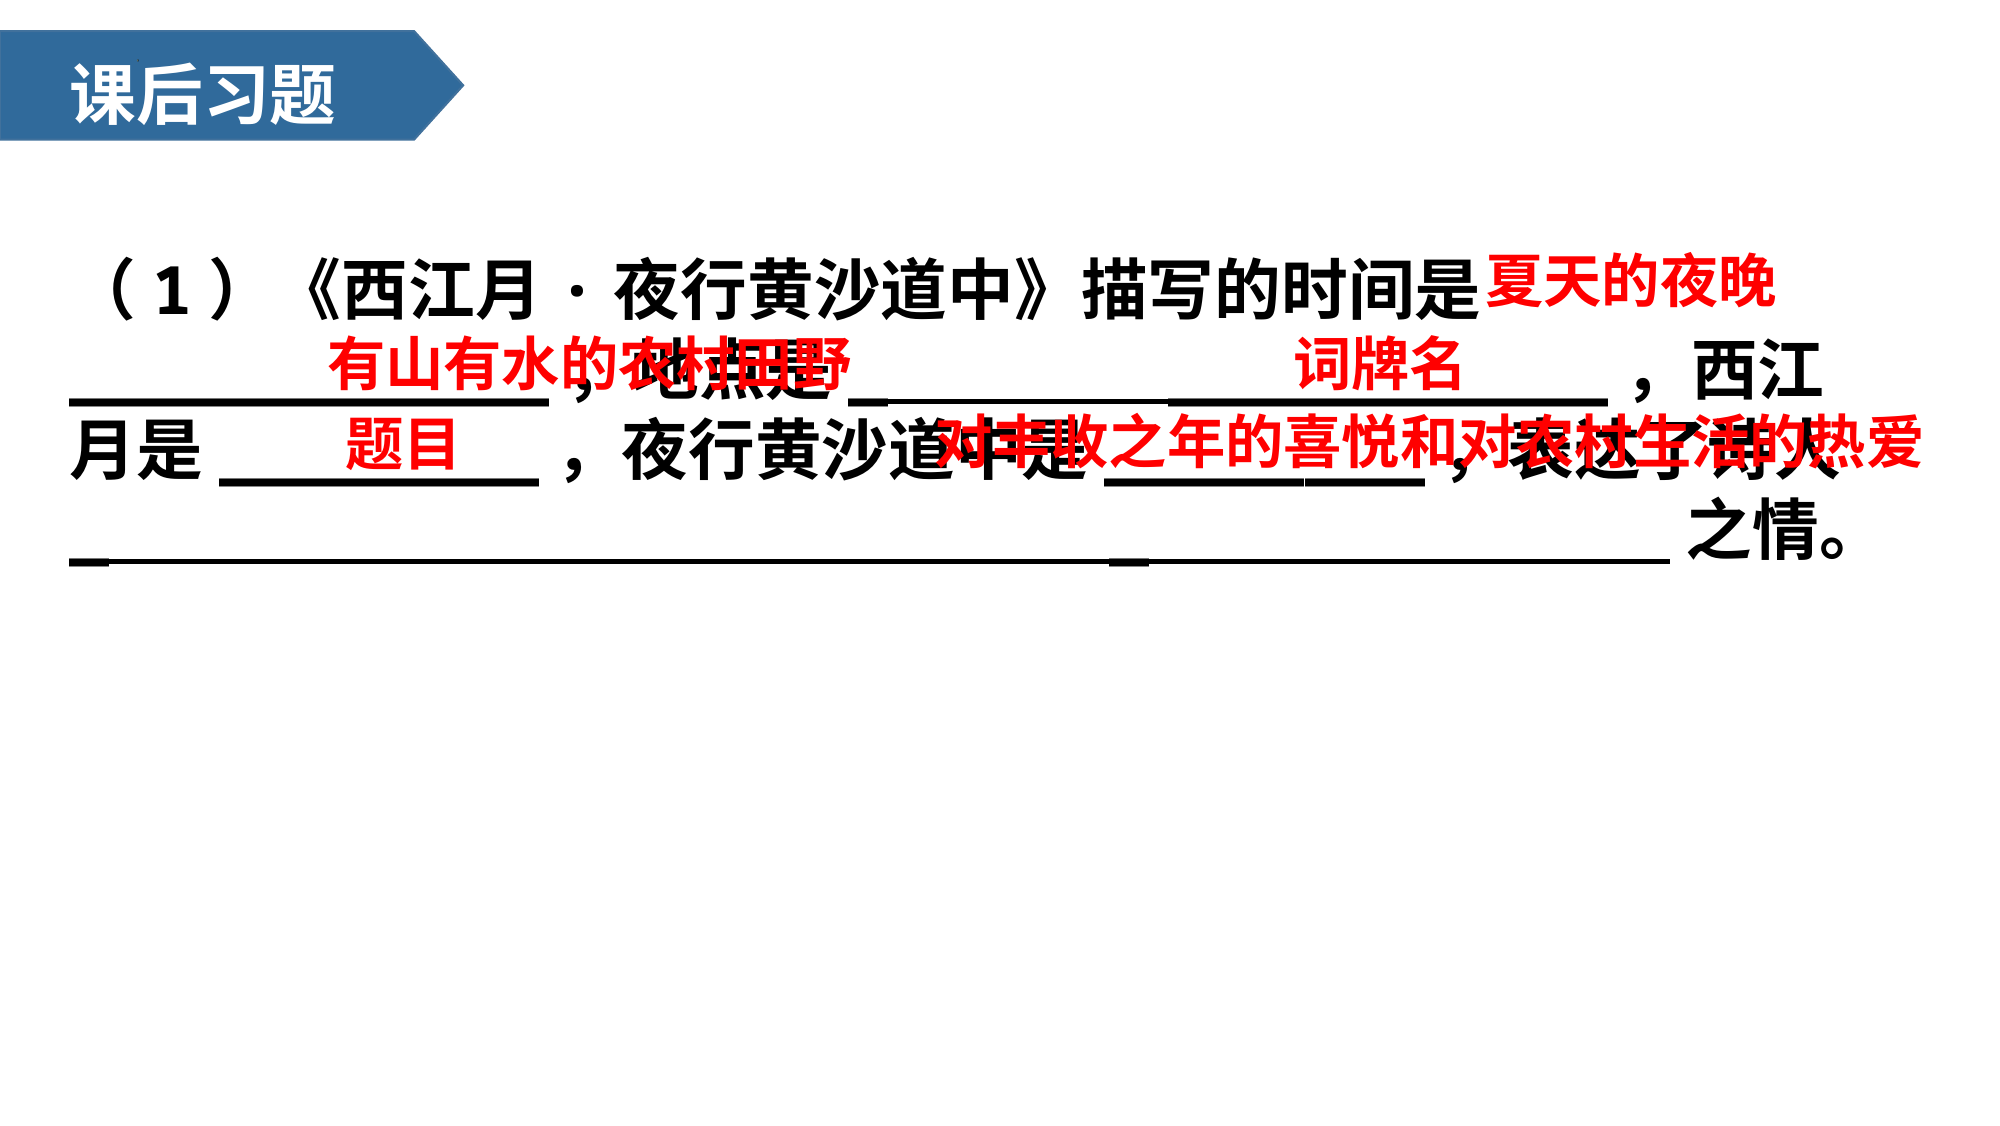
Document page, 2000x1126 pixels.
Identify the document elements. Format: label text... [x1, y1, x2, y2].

text_box 词牌名 [1278, 319, 1484, 397]
text_box 夏天的夜晚 [1470, 236, 1805, 322]
text_box （1）《西江月·夜行黄沙道中》描写的时间是____________，地点是_ ___________，西江月是________，夜行黄沙道中是________，表达了诗人_ _ 之情。 [54, 240, 1886, 575]
text_box 课后习题 [54, 54, 434, 137]
text_box 有山有水的农村田野 [312, 319, 867, 405]
text_box 题目 [330, 399, 477, 485]
text_box 对丰收之年的喜悦和对农村生活的热爱 [919, 397, 2000, 483]
